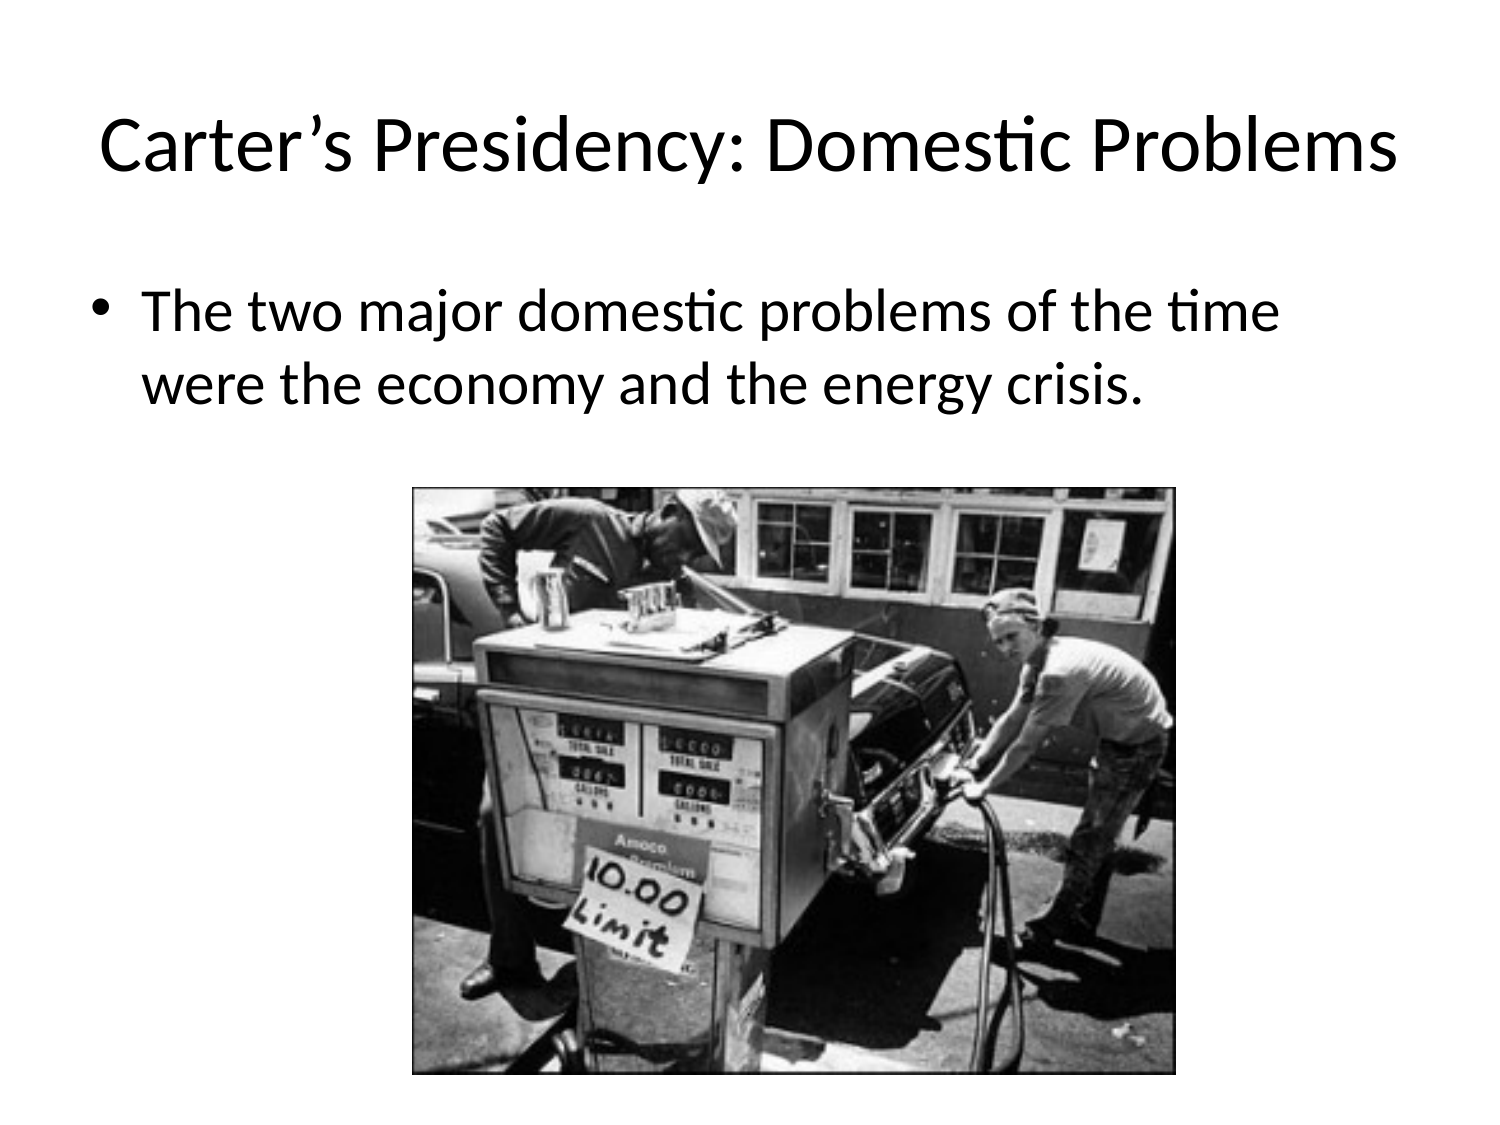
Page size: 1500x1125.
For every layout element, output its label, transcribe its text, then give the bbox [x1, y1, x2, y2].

title Carter’s Presidency: Domestic Problems [75, 45, 1425, 233]
picture [412, 487, 1176, 1076]
list The two major domestic problems of the time were the economy and the energy crisis. [75, 262, 1425, 425]
